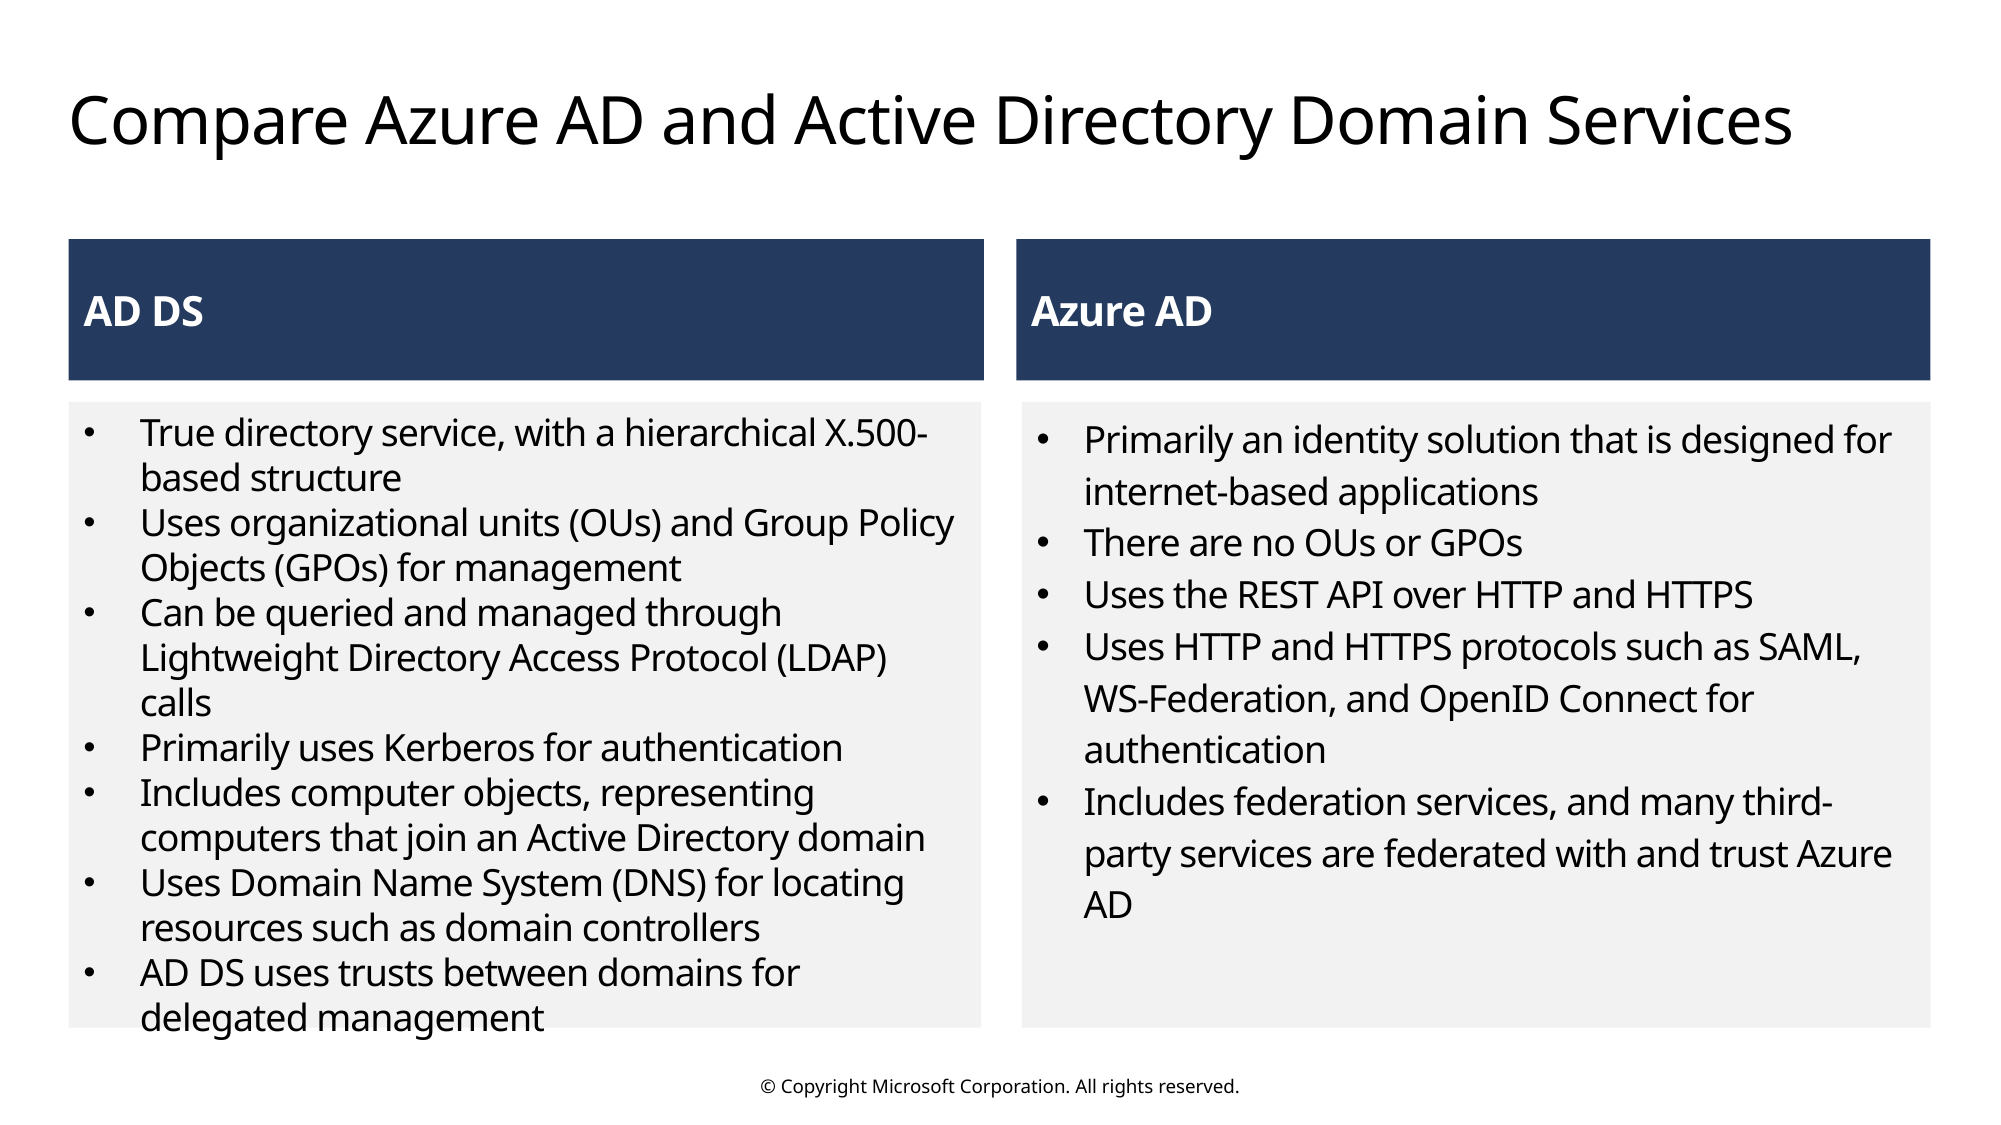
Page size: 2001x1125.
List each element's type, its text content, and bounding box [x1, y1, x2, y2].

text_box Azure AD [1016, 239, 1931, 381]
title Compare Azure AD and Active Directory Domain Services [68, 72, 1930, 184]
text_box True directory service, with a hierarchical X.500-based structure Uses organizational units (OUs) and Group Policy Objects (GPOs) for management Can be queried and managed through Lightweight Directory Access Protocol (LDAP) calls Primarily uses Kerberos for authentication Includes computer objects, representing computers that join an Active Directory domain Uses Domain Name System (DNS) for locating resources such as domain controllers AD DS uses trusts between domains for delegated management [68, 401, 982, 1028]
text_box Primarily an identity solution that is designed for internet-based applications There are no OUs or GPOs Uses the REST API over HTTP and HTTPS Uses HTTP and HTTPS protocols such as SAML, WS-Federation, and OpenID Connect for authentication Includes federation services, and many third-party services are federated with and trust Azure AD [1021, 401, 1931, 1028]
text_box AD DS [68, 239, 984, 381]
